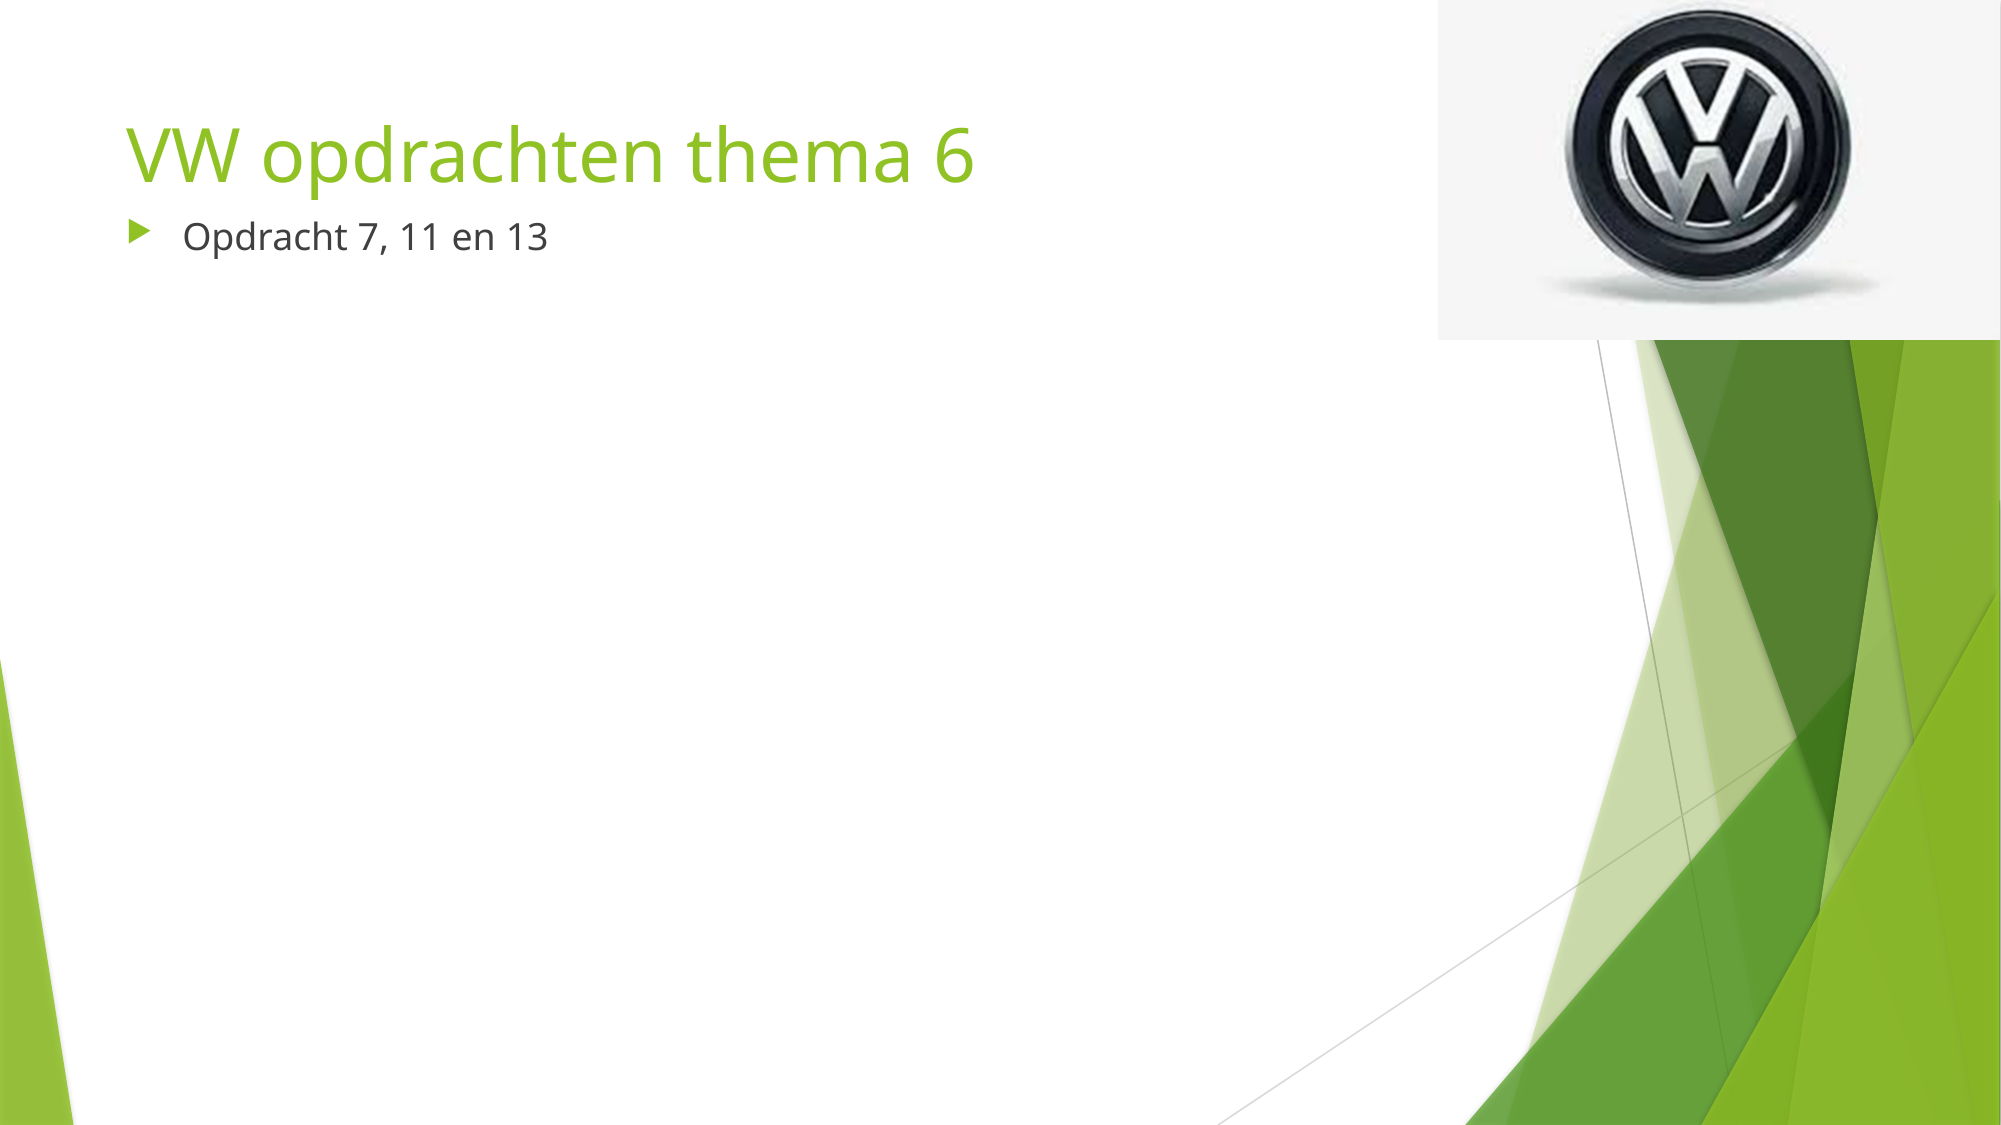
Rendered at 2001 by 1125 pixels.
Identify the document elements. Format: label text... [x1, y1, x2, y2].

title VW opdrachten thema 6 [111, 99, 1433, 205]
list Opdracht 7, 11 en 13 [111, 205, 1522, 843]
picture [1438, 0, 2000, 340]
